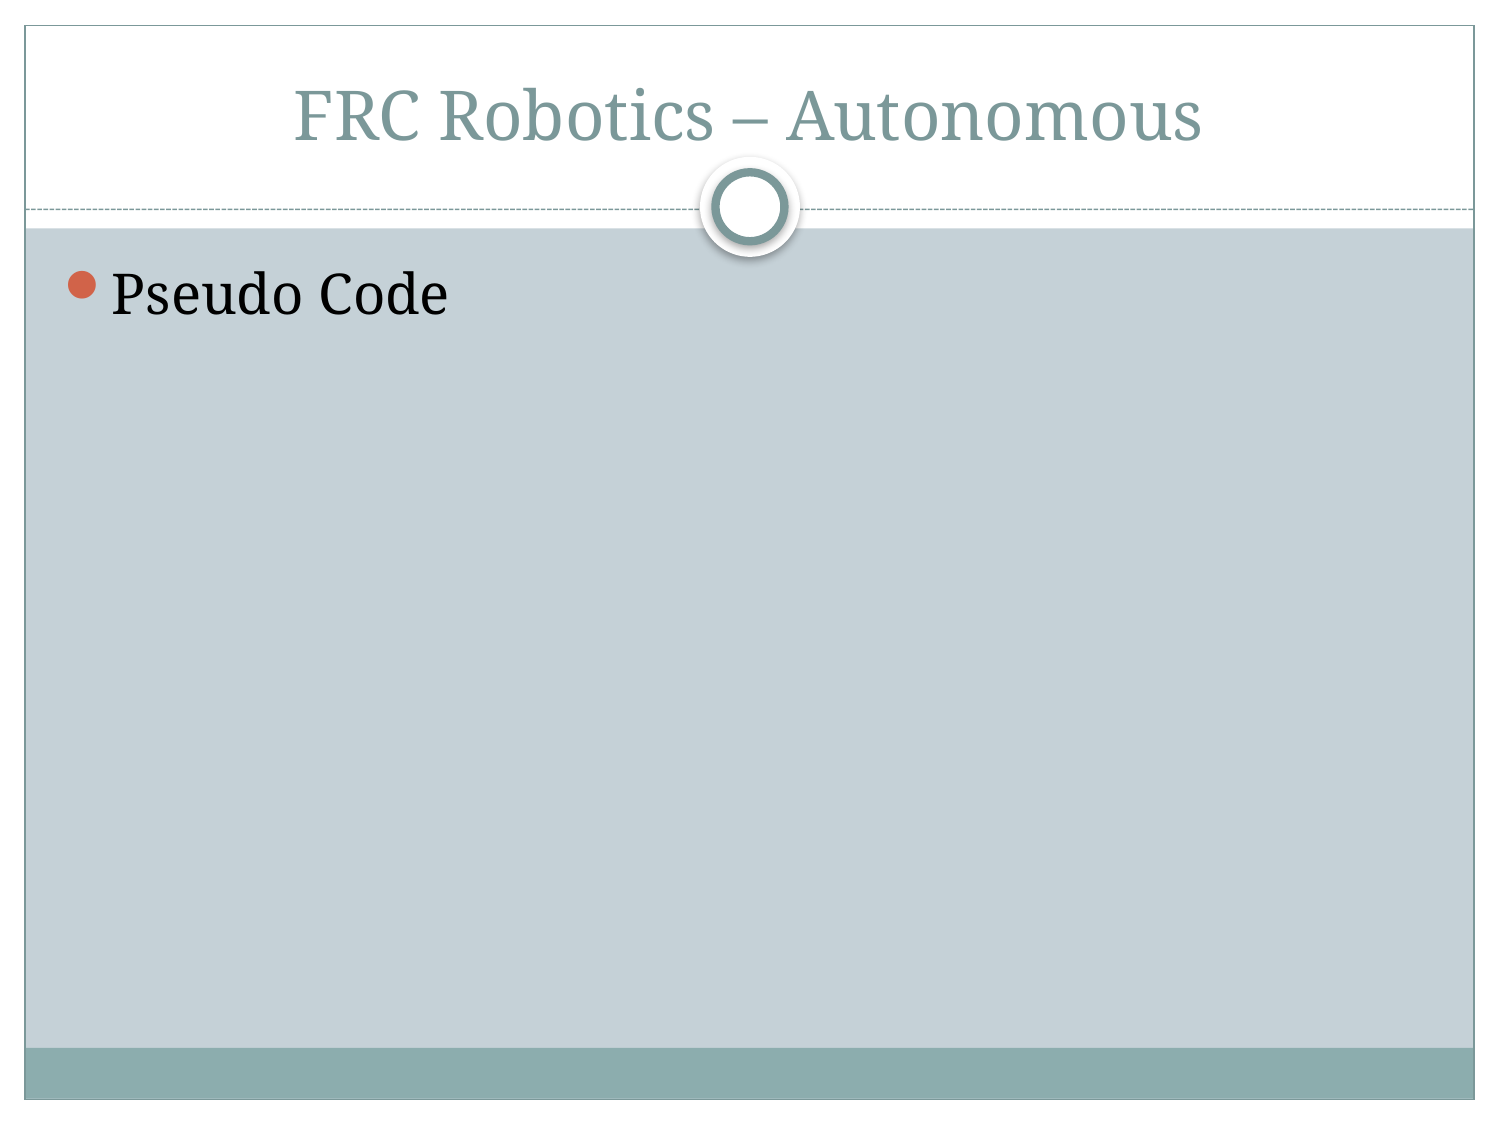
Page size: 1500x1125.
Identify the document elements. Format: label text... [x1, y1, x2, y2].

list Pseudo Code [49, 250, 1445, 1001]
title FRC Robotics – Autonomous [49, 37, 1450, 162]
